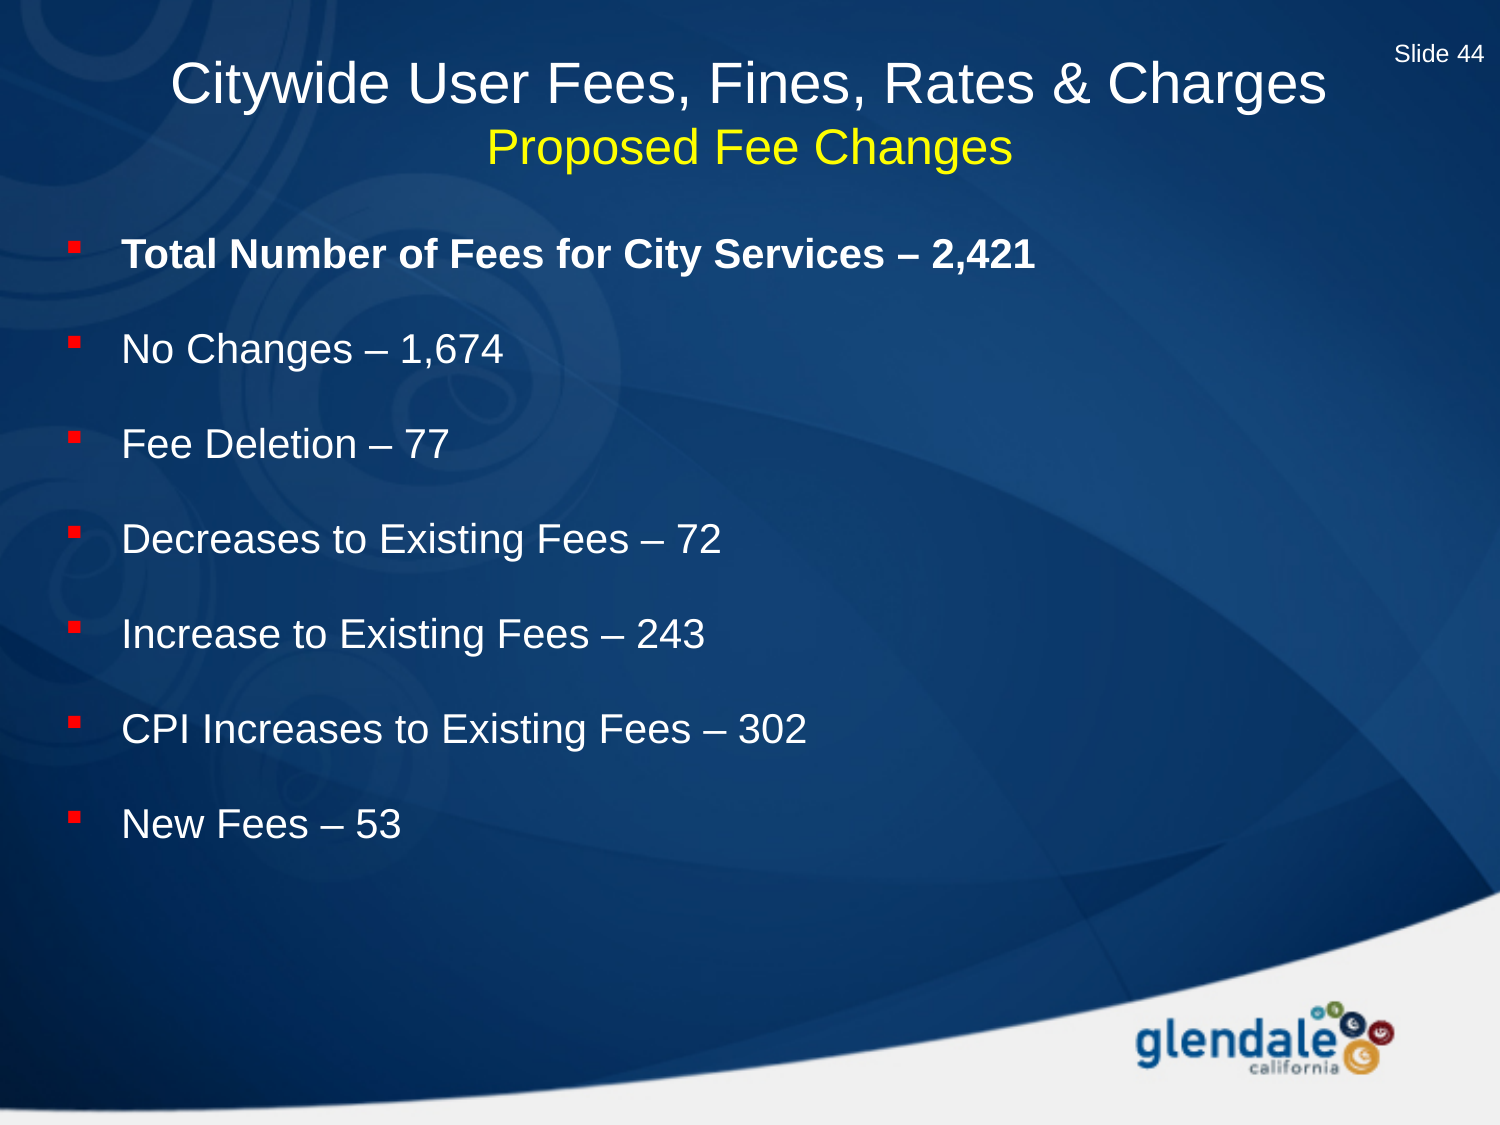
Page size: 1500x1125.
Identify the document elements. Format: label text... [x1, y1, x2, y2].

picture [0, 0, 1500, 1125]
slide_number Slide 44 [1149, 0, 1500, 75]
text_box Total Number of Fees for City Services – 2,421 No Changes – 1,674 Fee Deletion – 77 Decreases to Existing Fees – 72 Increase to Existing Fees – 243 CPI Increases to Existing Fees – 302 New Fees – 53 [49, 224, 1463, 863]
text_box Citywide User Fees, Fines, Rates & Charges Proposed Fee Changes [50, 37, 1450, 125]
